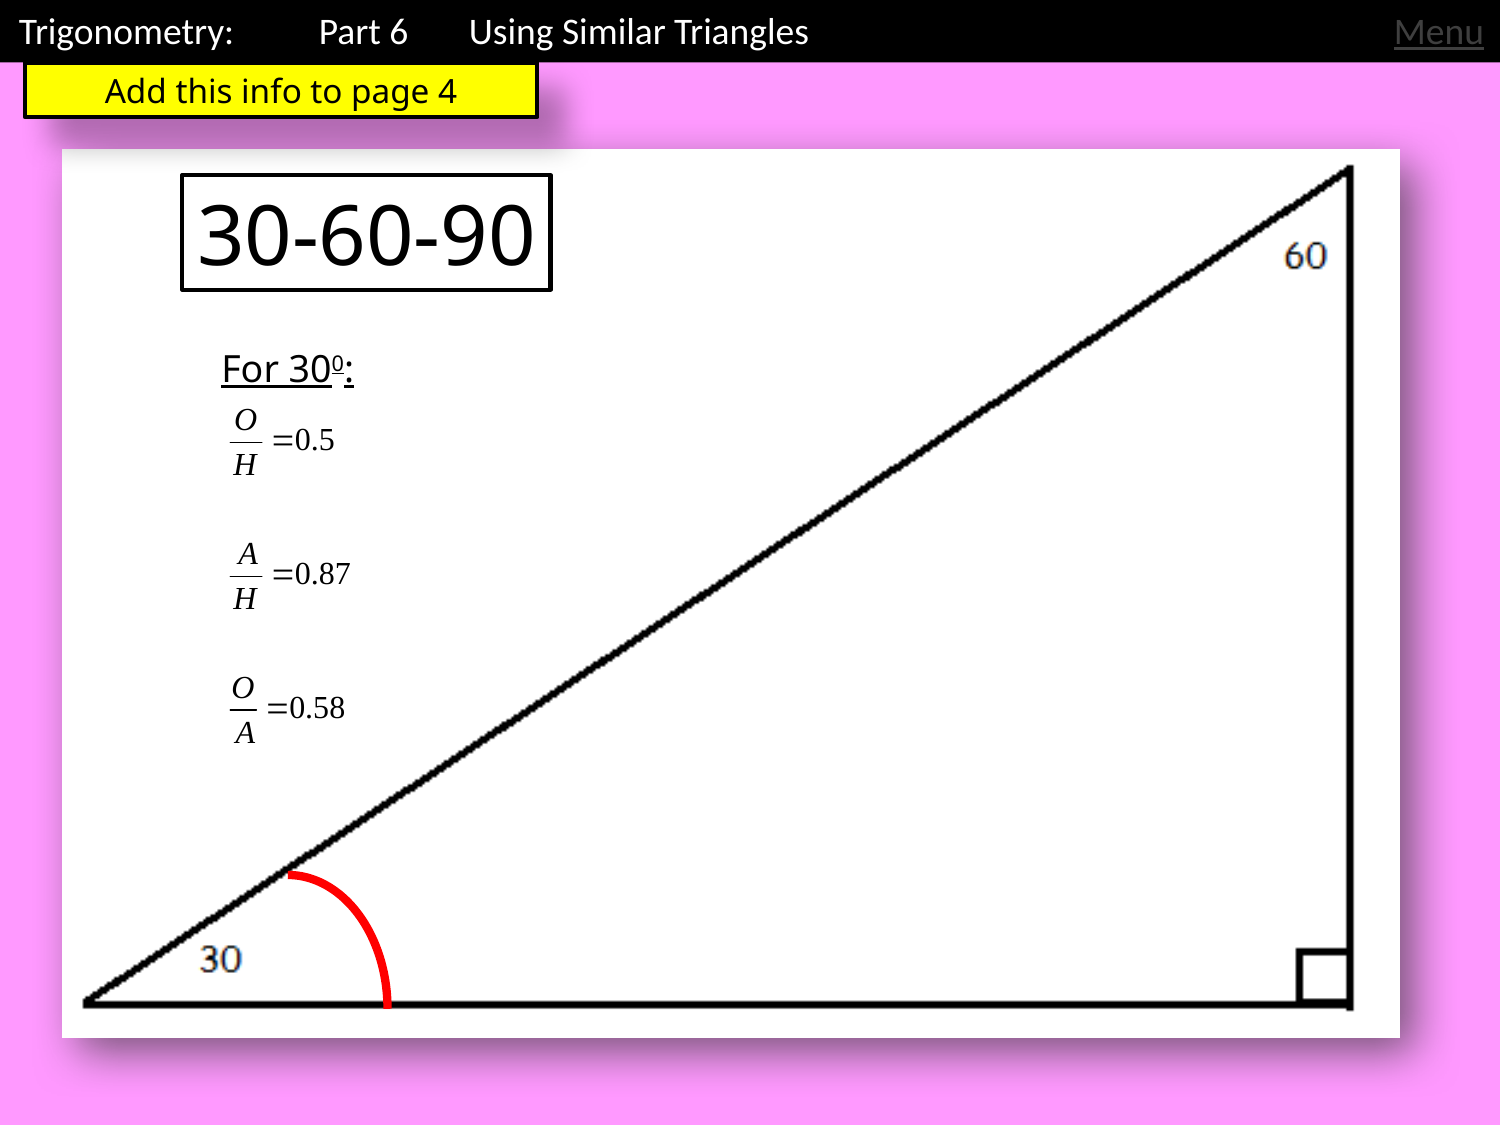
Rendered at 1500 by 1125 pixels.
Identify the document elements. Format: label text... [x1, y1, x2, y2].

picture [62, 149, 1401, 1038]
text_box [224, 399, 357, 751]
text_box Menu [1379, 0, 1500, 60]
text_box [0, 0, 1500, 64]
text_box Add this info to page 4 [24, 62, 538, 118]
text_box Trigonometry: Part 6 Using Similar Triangles [4, 0, 825, 60]
